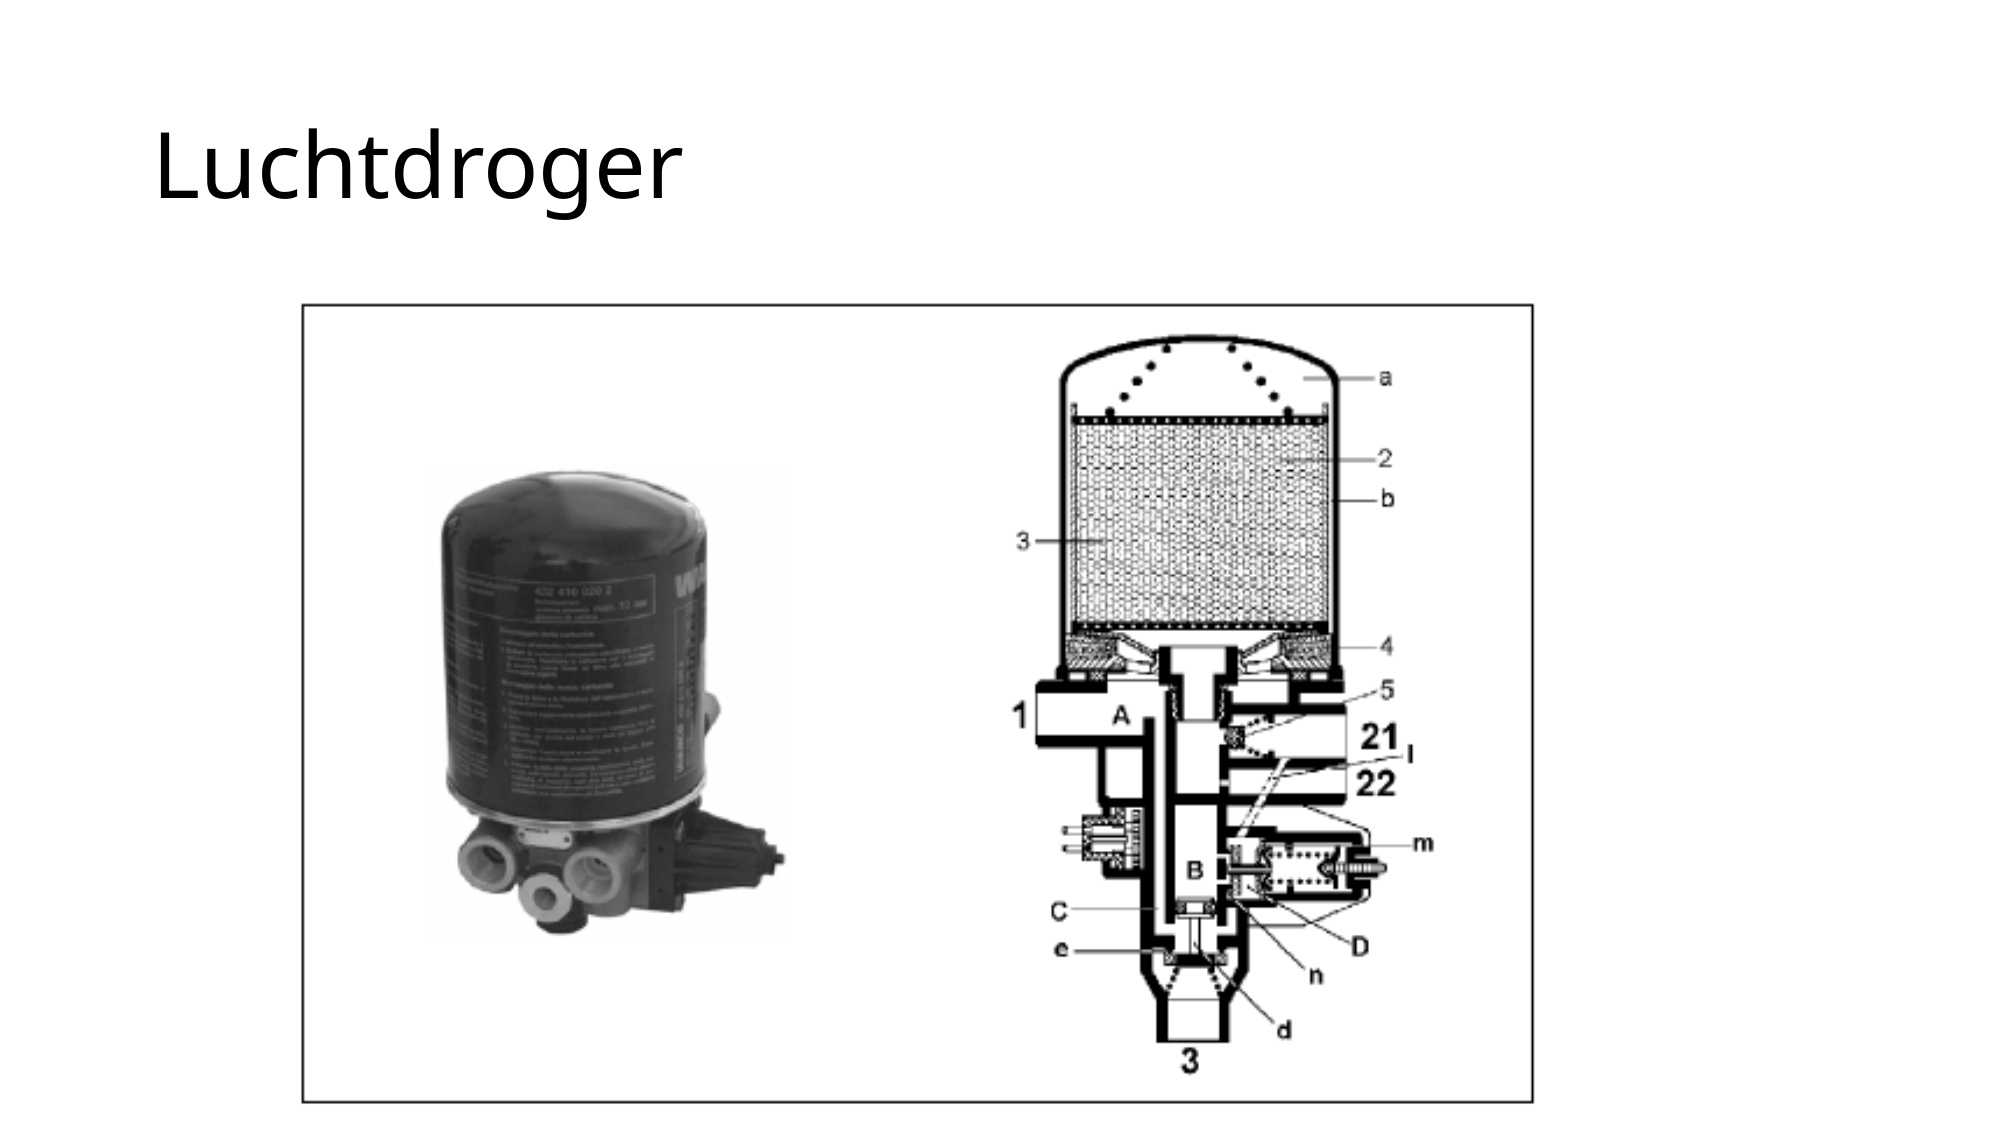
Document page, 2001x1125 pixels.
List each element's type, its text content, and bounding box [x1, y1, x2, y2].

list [286, 293, 1560, 1125]
title Luchtdroger [137, 59, 1863, 278]
